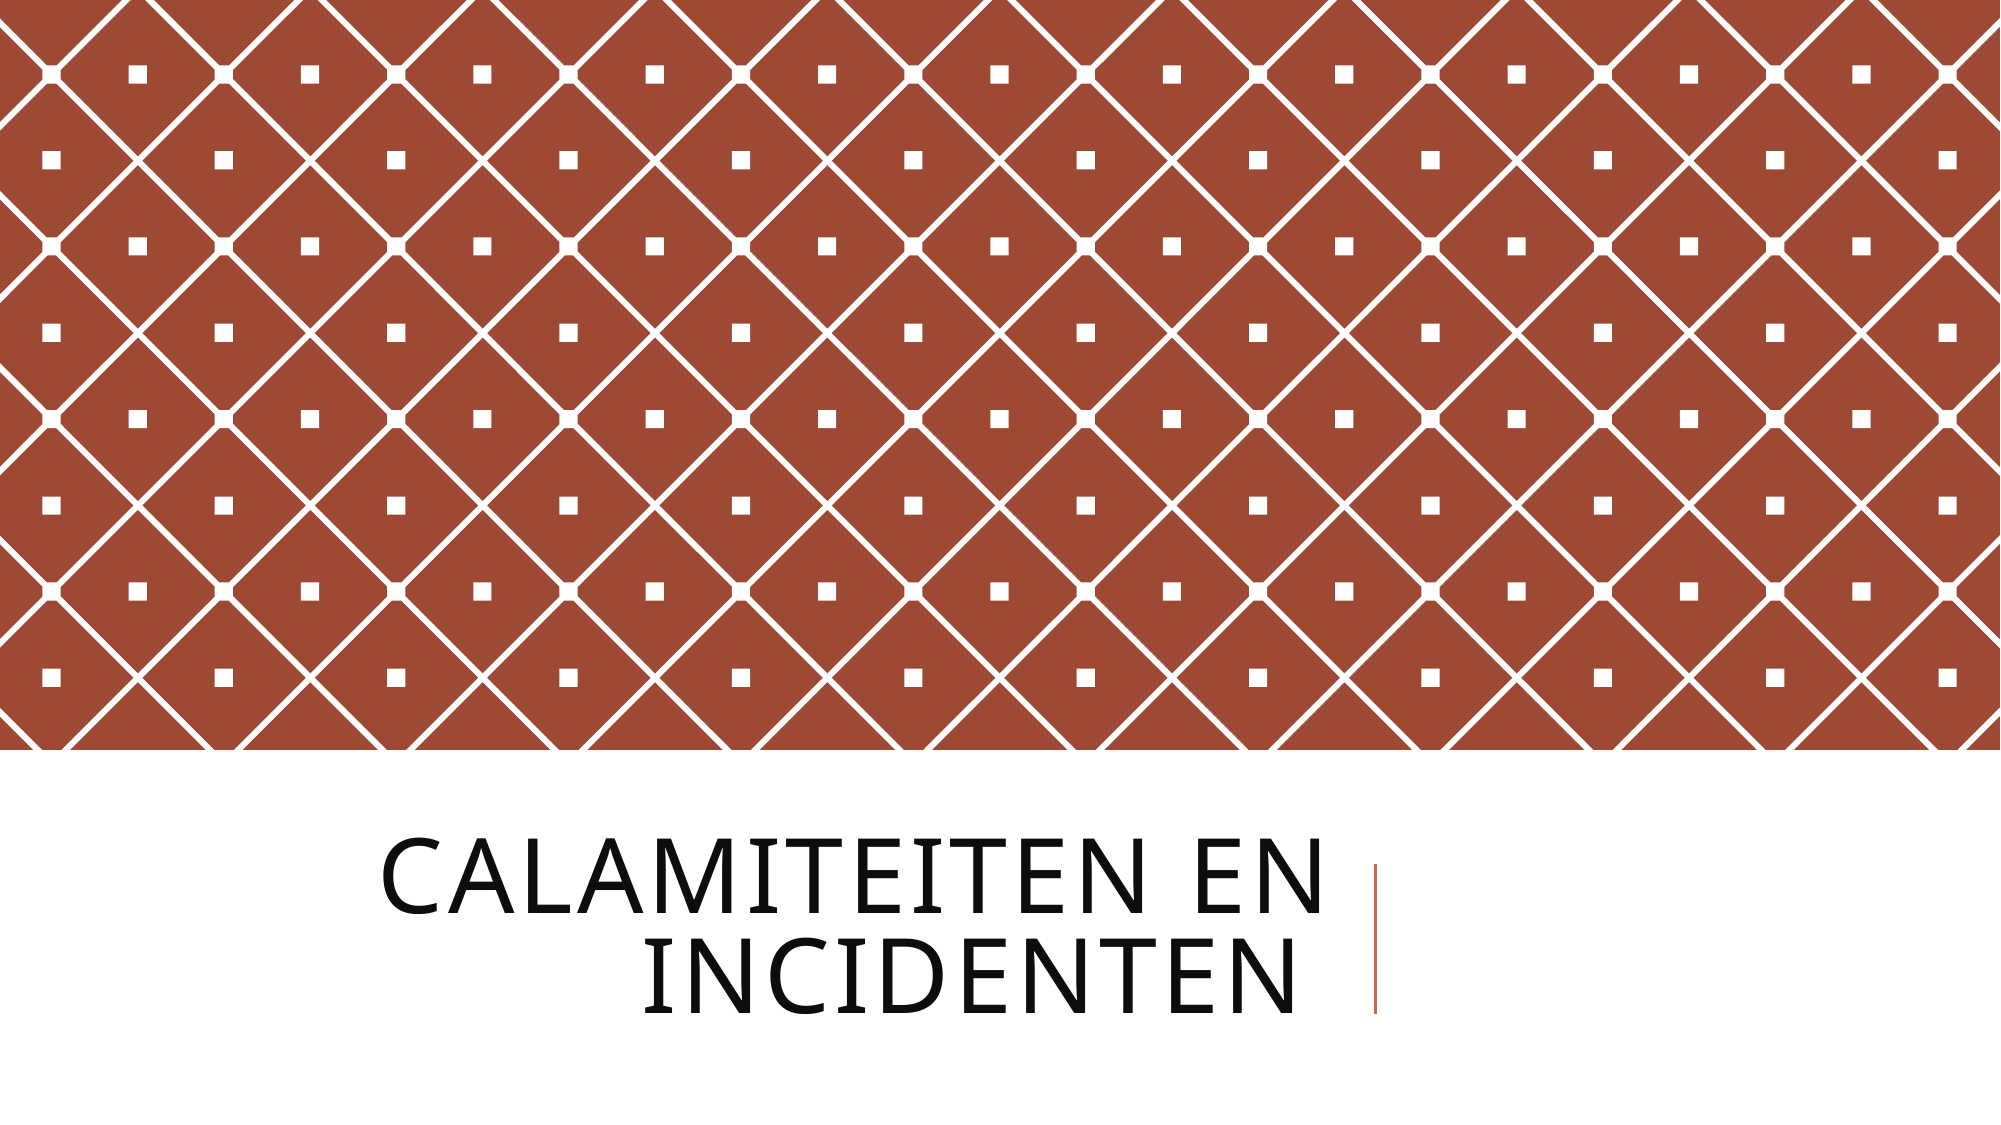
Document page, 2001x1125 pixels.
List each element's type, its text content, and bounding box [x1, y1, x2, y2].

title Calamiteiten en incidenten [75, 813, 1350, 1054]
